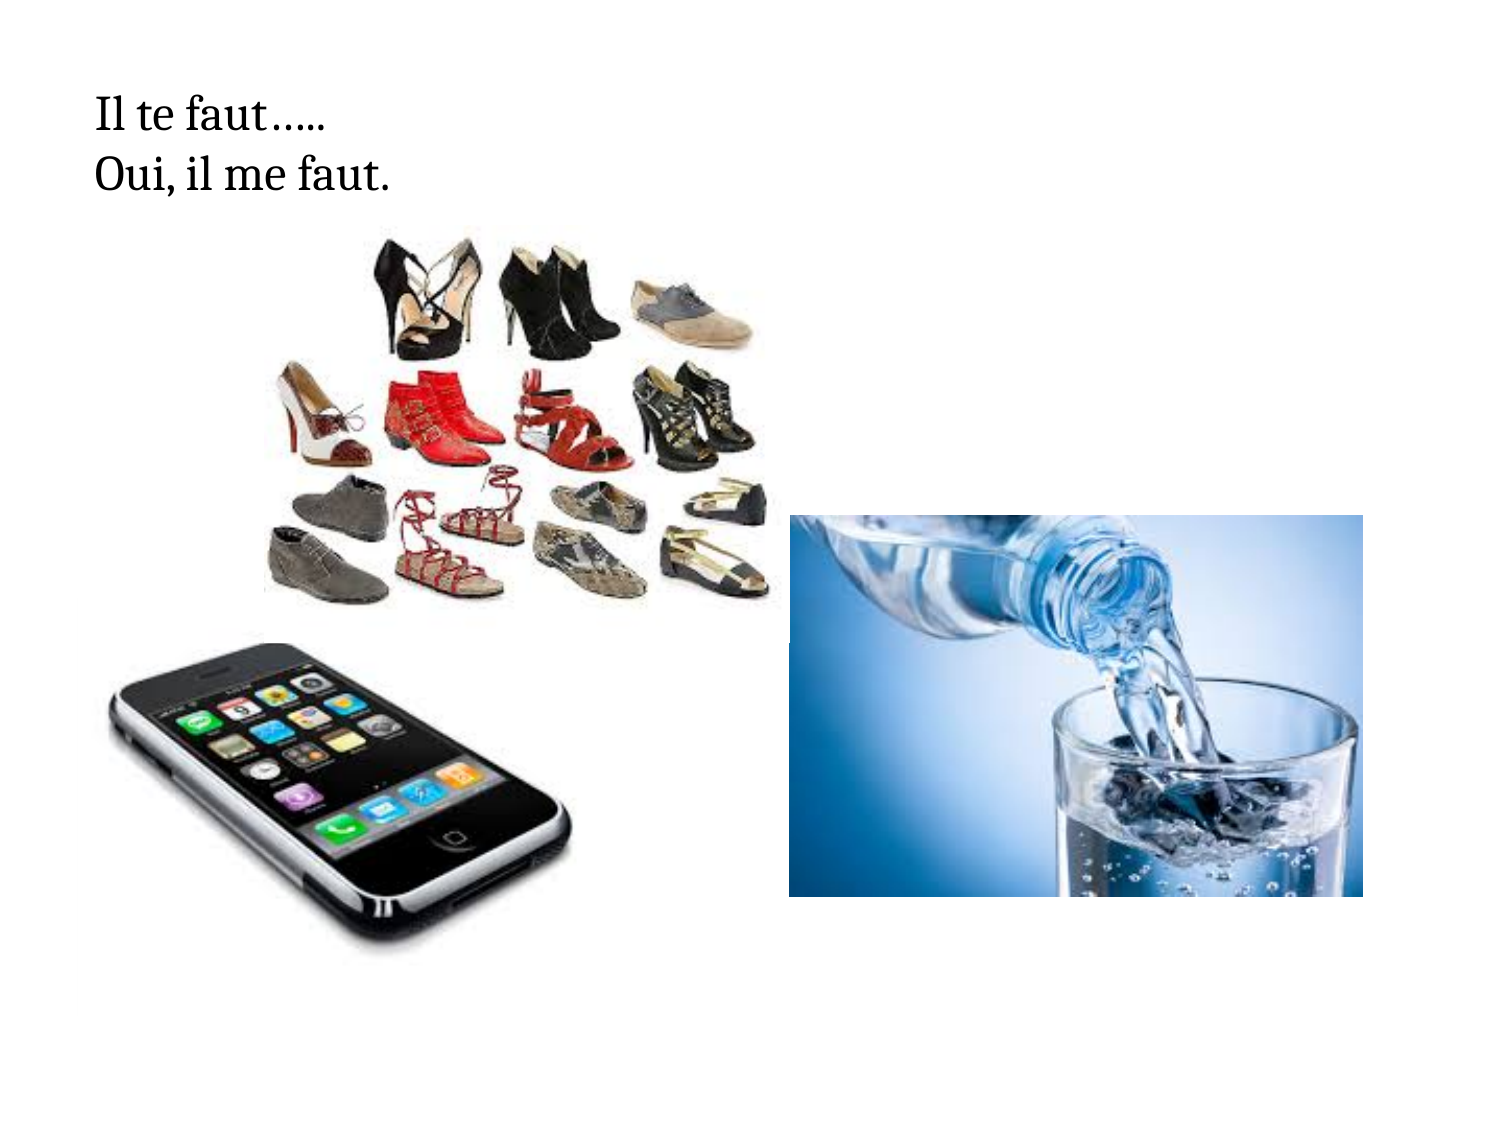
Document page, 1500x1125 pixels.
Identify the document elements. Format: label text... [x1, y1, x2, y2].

picture [76, 225, 1363, 1016]
text_box Il te faut….. Oui, il me faut. [79, 72, 1129, 268]
